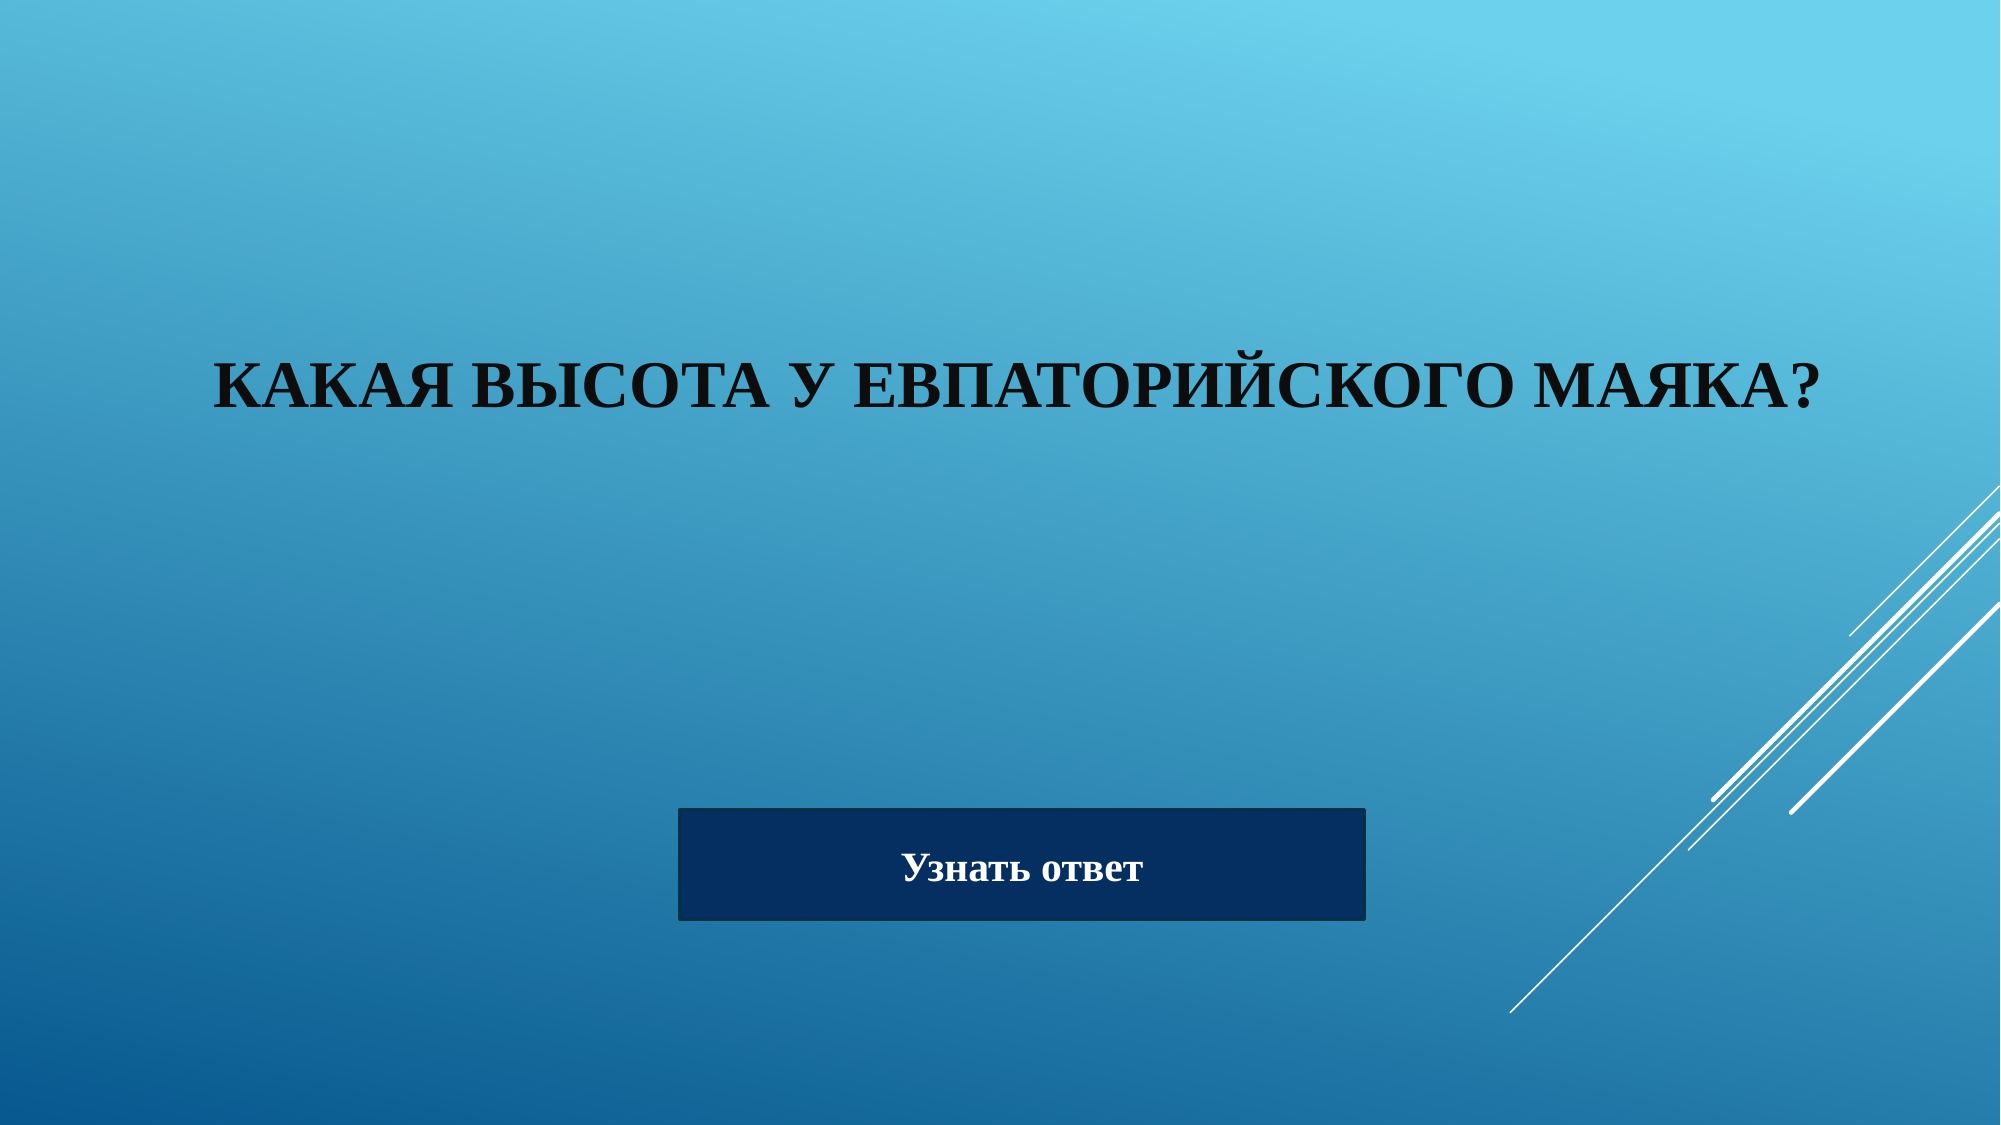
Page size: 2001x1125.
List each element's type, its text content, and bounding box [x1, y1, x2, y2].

title Какая Высота у Евпаторийского маяка? [156, 141, 1882, 701]
